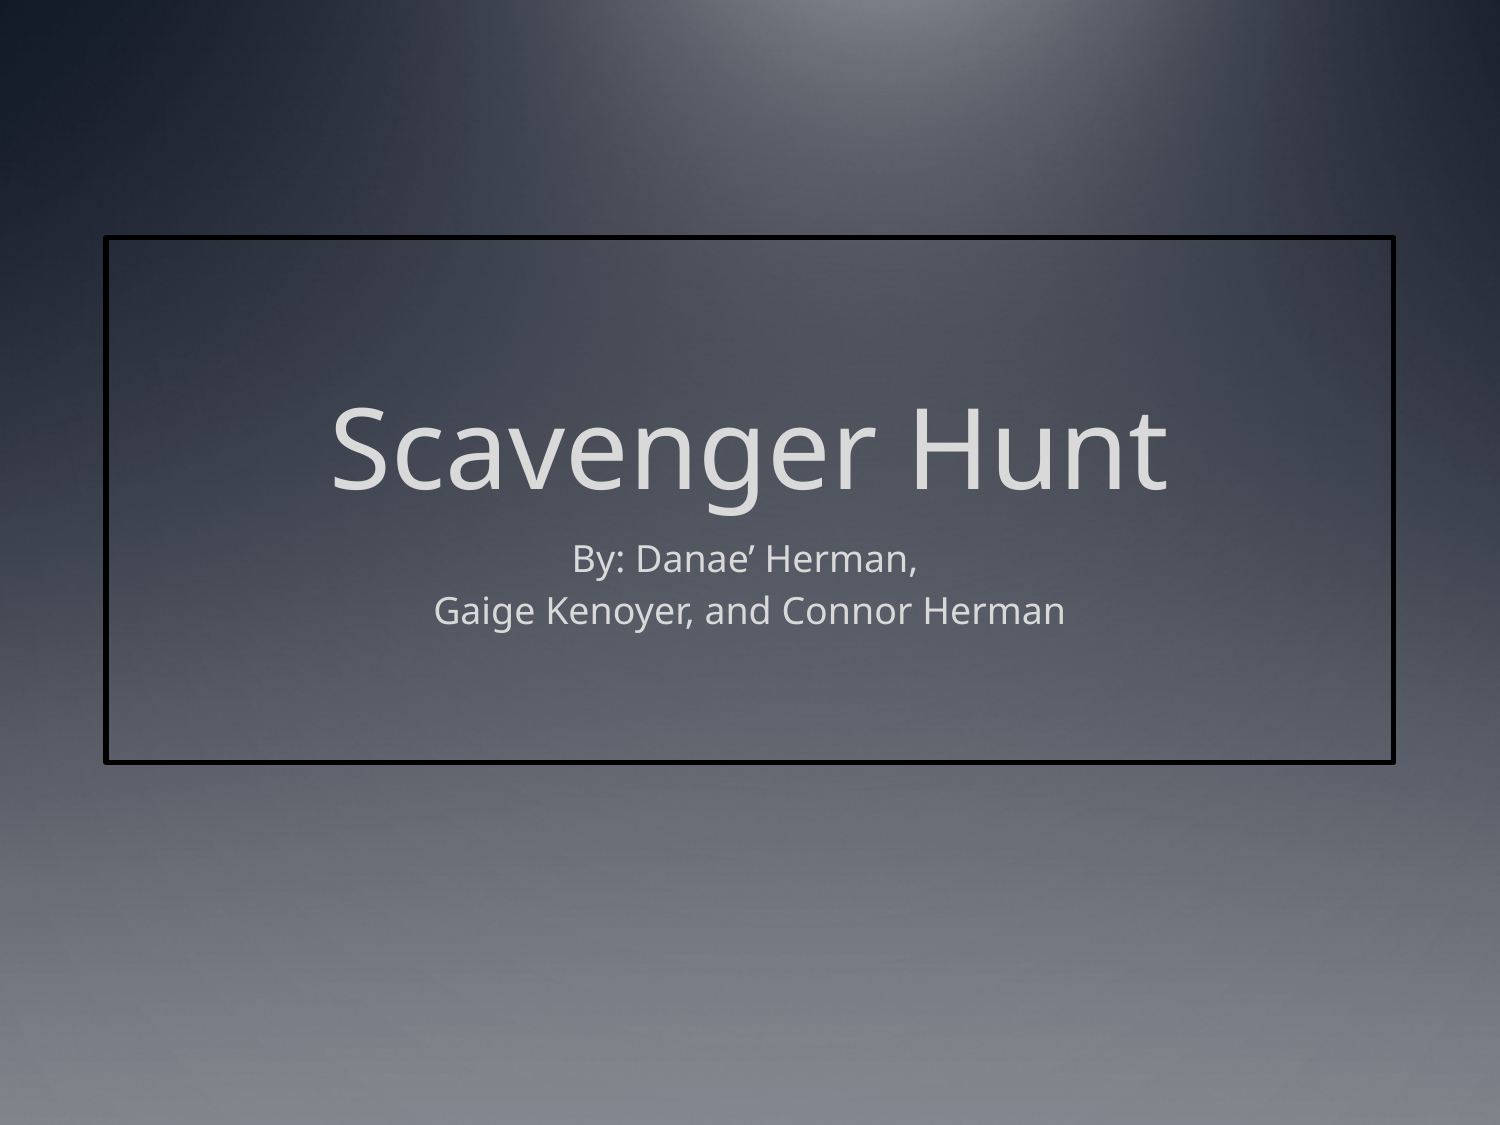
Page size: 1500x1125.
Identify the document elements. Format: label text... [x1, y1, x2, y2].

title Scavenger Hunt [108, 252, 1392, 520]
subtitle By: Danae’ Herman, Gaige Kenoyer, and Connor Herman [108, 527, 1392, 670]
